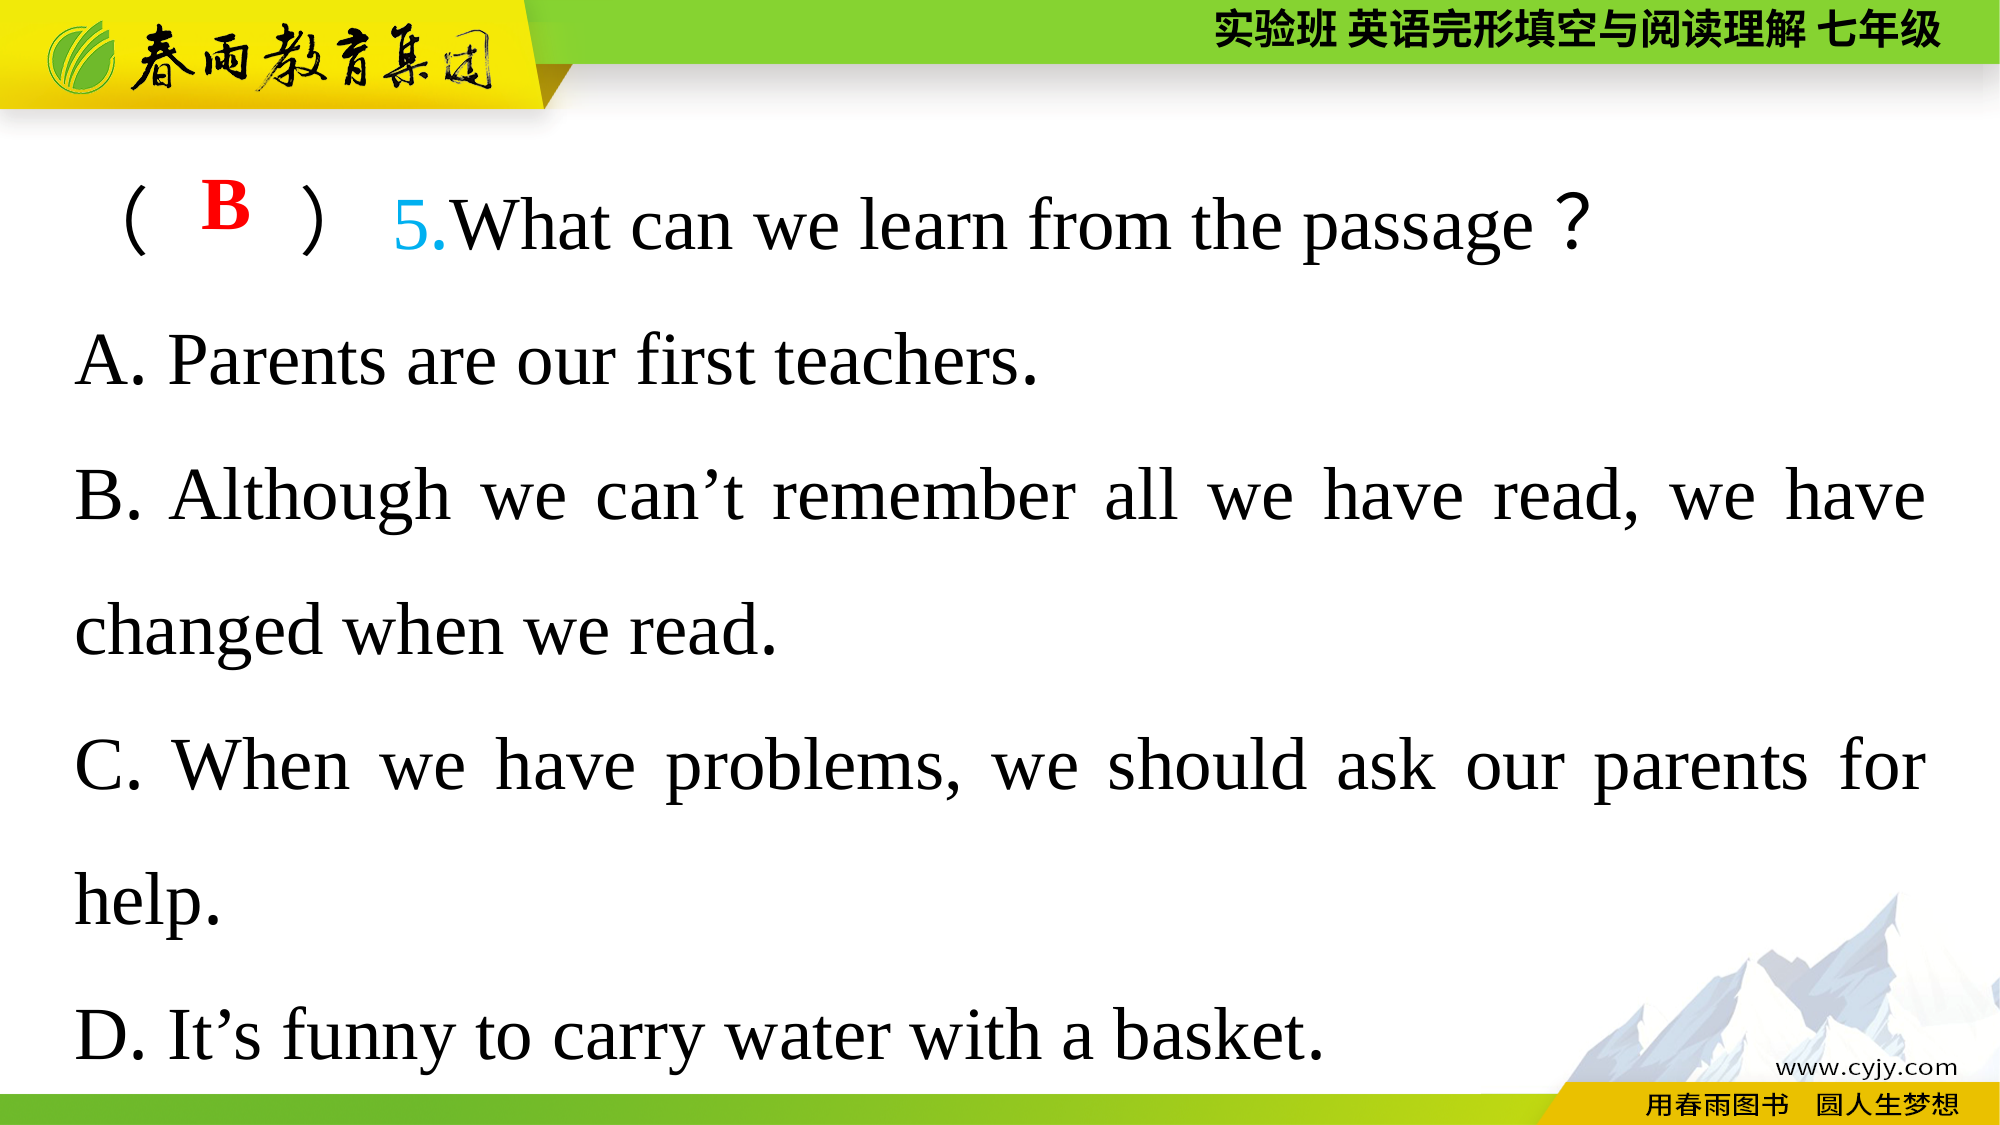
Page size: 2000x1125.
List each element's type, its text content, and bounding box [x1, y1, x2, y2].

list （ ）5.What can we learn from the passage？ A. Parents are our first teachers. B. Although we can’t remember all we have read, we have changed when we read. C. When we have problems, we should ask our parents for help. D. It’s funny to carry water with a basket. [59, 122, 1944, 1092]
picture [0, 0, 2000, 1125]
text_box B [186, 146, 267, 252]
